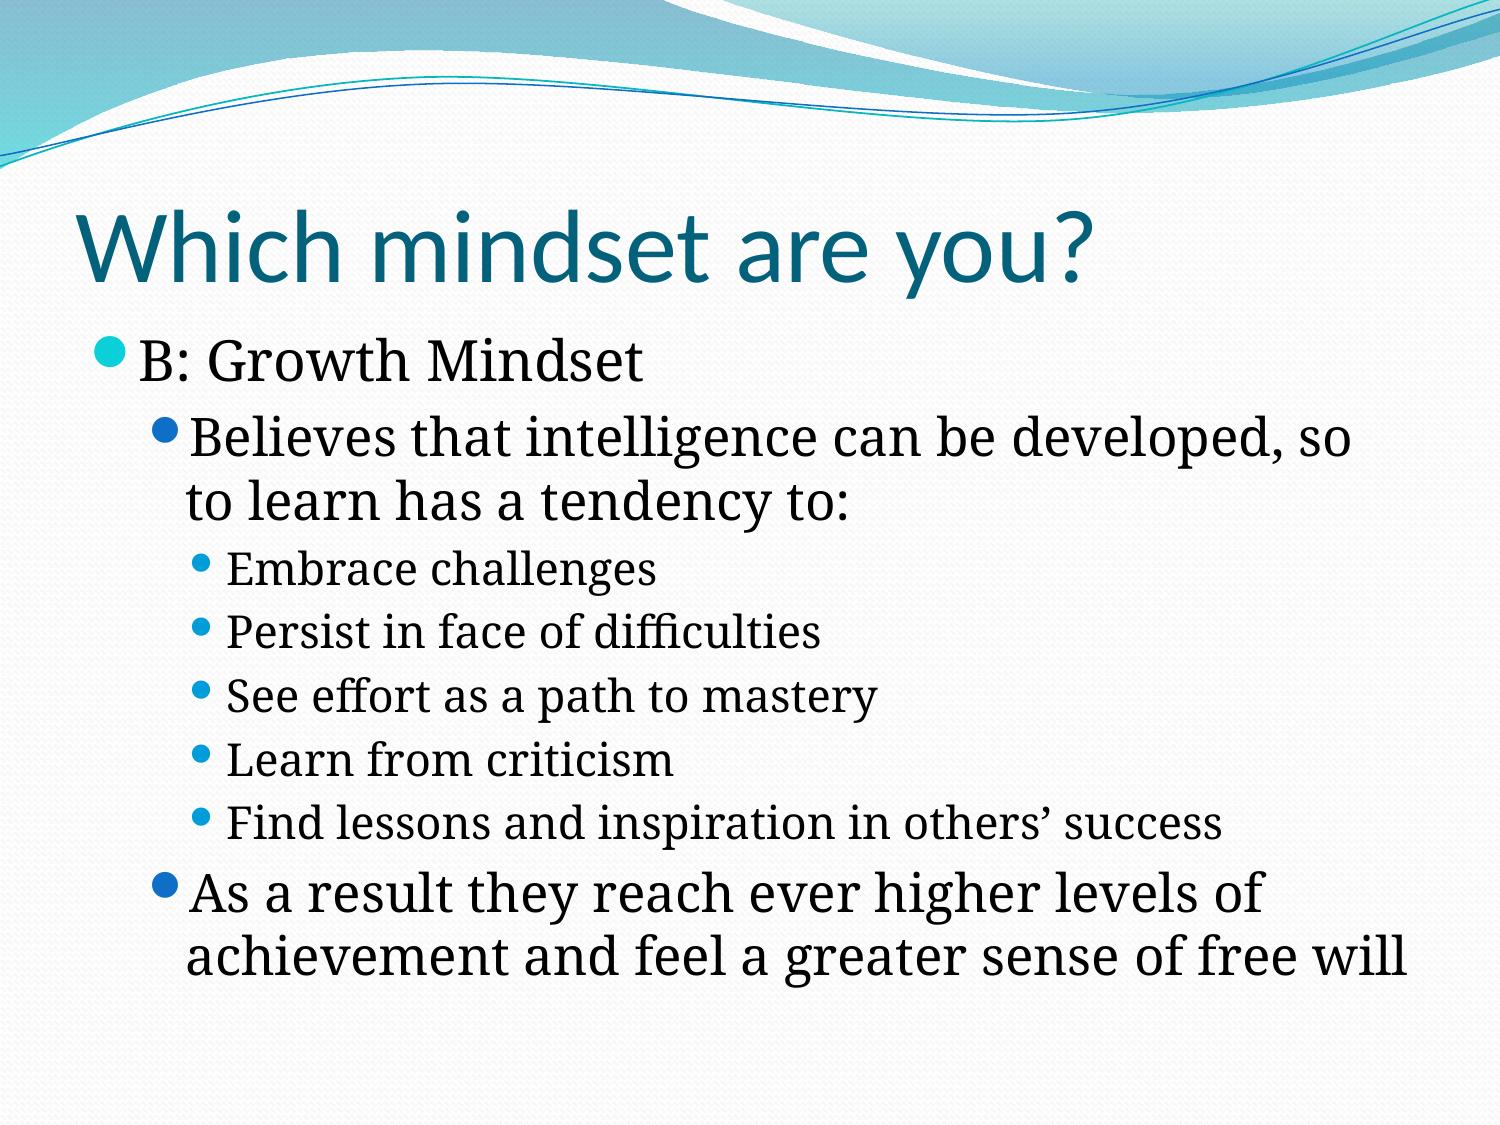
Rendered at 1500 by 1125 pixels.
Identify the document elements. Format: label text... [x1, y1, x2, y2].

title Which mindset are you? [75, 115, 1425, 303]
list B: Growth Mindset Believes that intelligence can be developed, so to learn has a tendency to: Embrace challenges Persist in face of difficulties See effort as a path to mastery Learn from criticism Find lessons and inspiration in others’ success As a result they reach ever higher levels of achievement and feel a greater sense of free will [75, 317, 1425, 1063]
